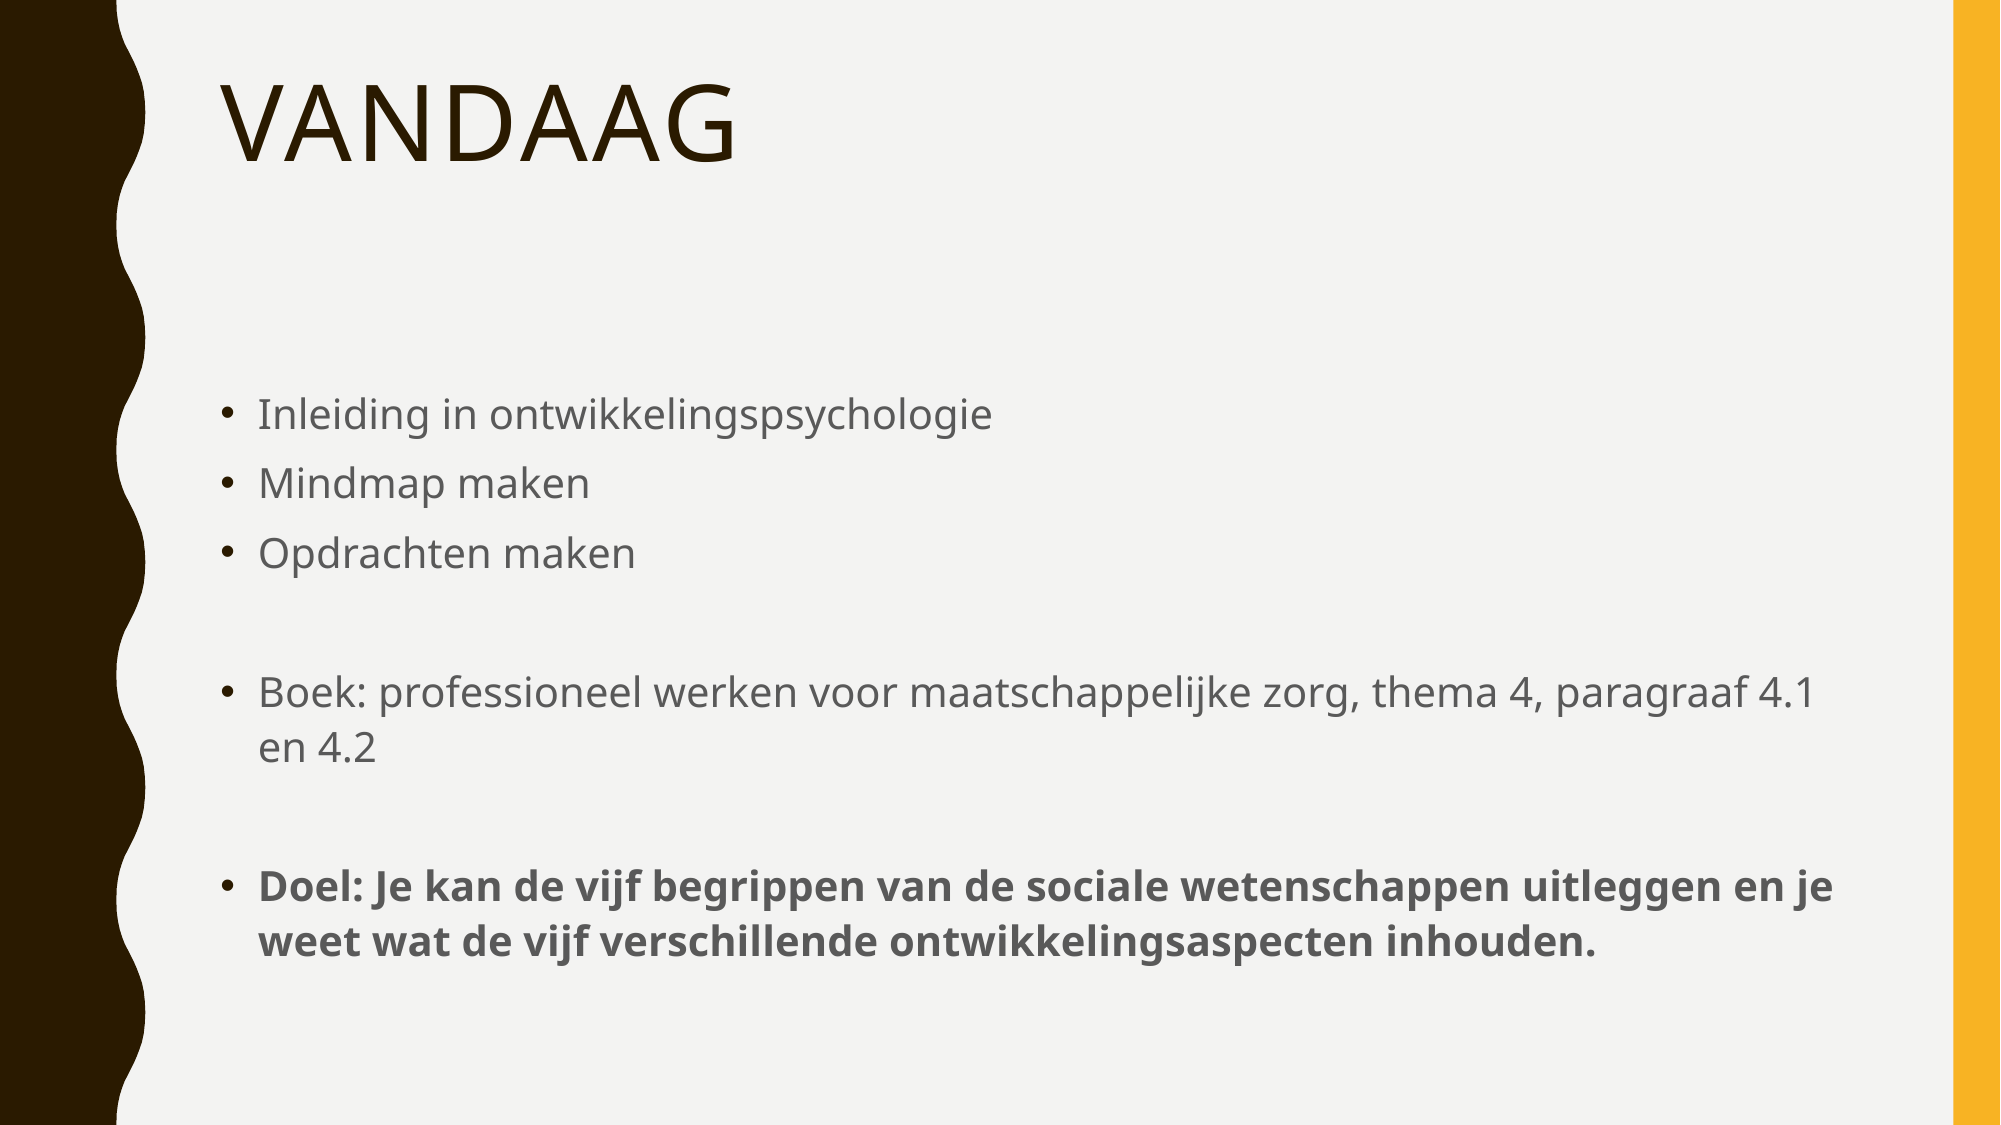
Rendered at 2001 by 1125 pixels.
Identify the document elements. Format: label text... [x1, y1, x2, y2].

title Vandaag [205, 62, 1875, 308]
list Inleiding in ontwikkelingspsychologie Mindmap maken Opdrachten maken Boek: professioneel werken voor maatschappelijke zorg, thema 4, paragraaf 4.1 en 4.2 Doel: Je kan de vijf begrippen van de sociale wetenschappen uitleggen en je weet wat de vijf verschillende ontwikkelingsaspecten inhouden. [205, 375, 1875, 965]
